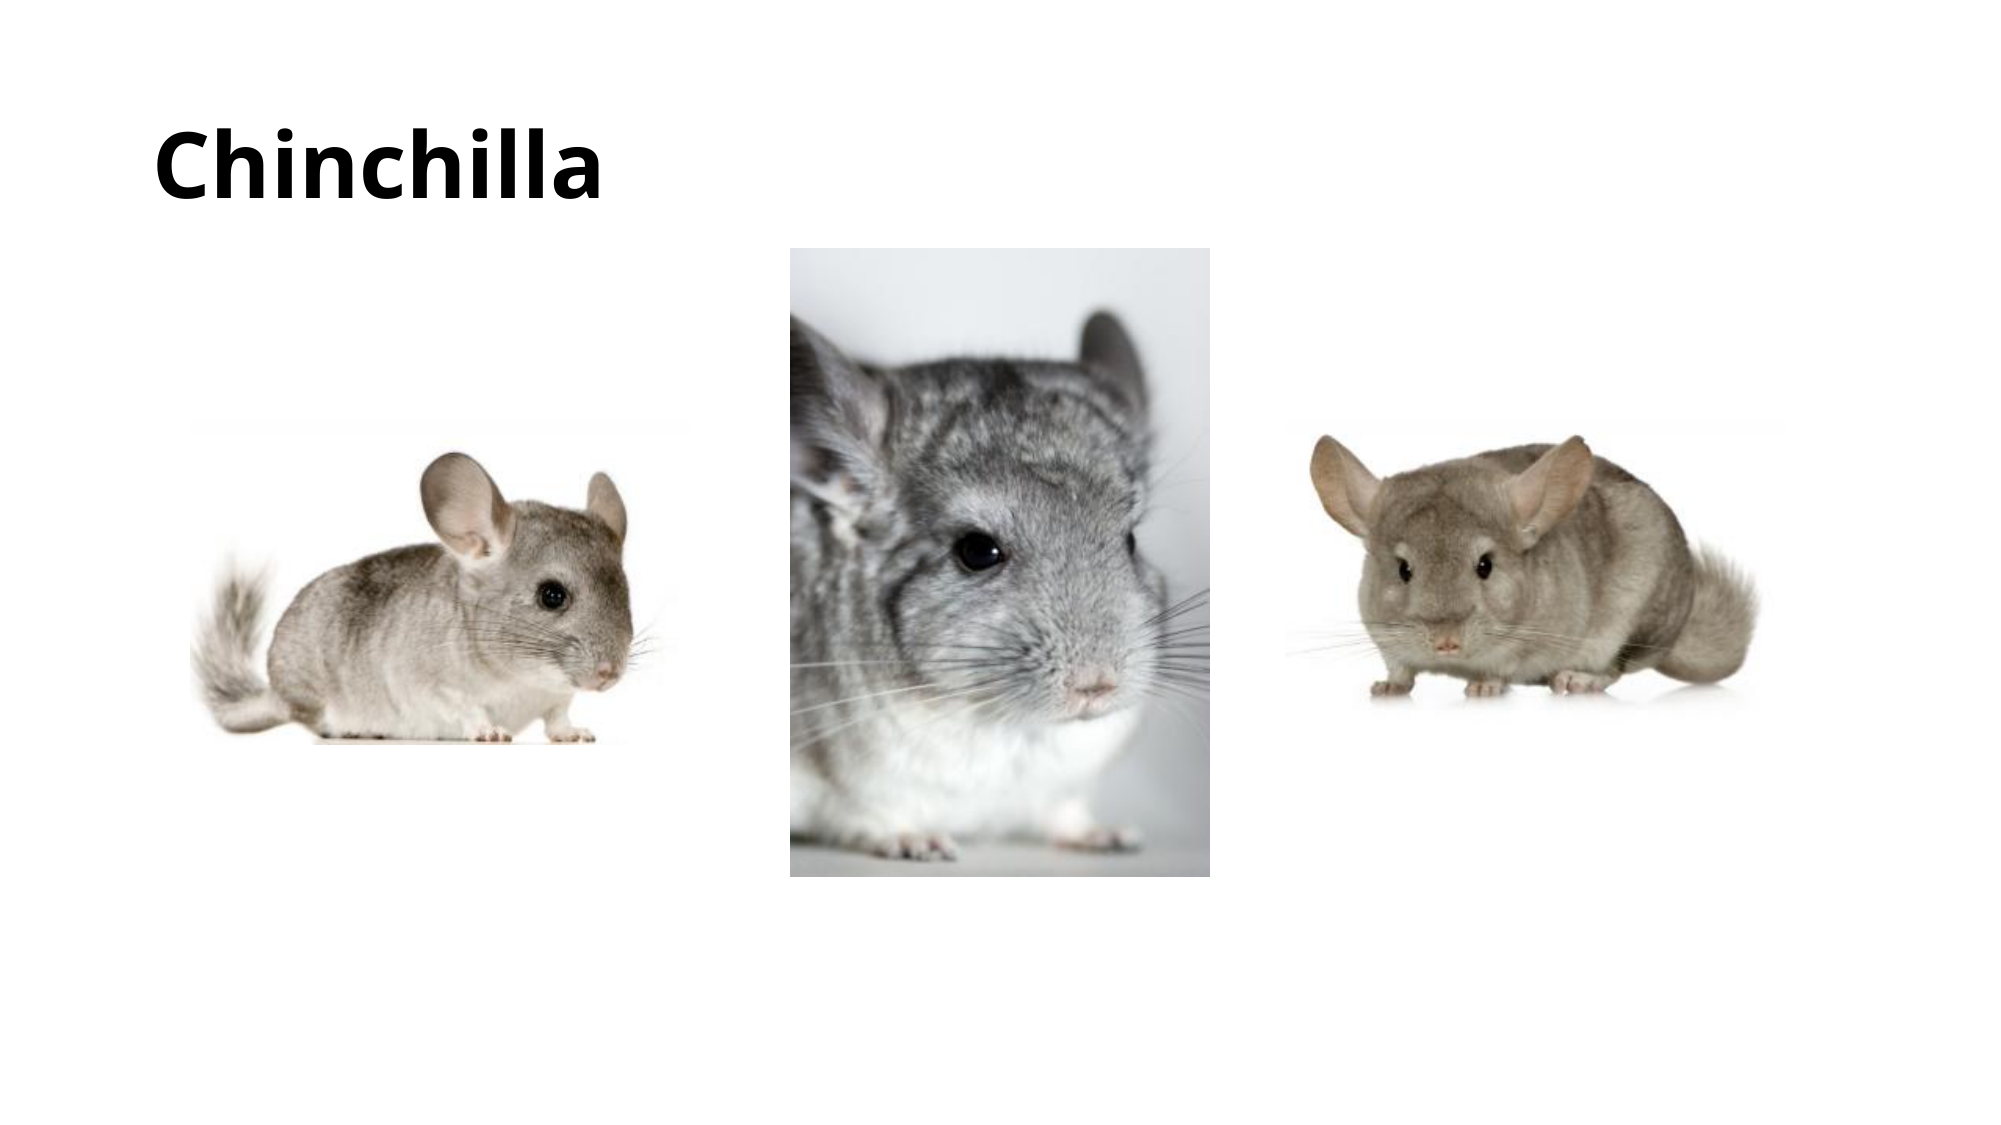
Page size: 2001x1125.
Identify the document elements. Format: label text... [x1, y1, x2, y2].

picture [790, 248, 1210, 877]
picture [1285, 409, 1786, 745]
title Chinchilla [137, 59, 1863, 278]
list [190, 409, 691, 745]
